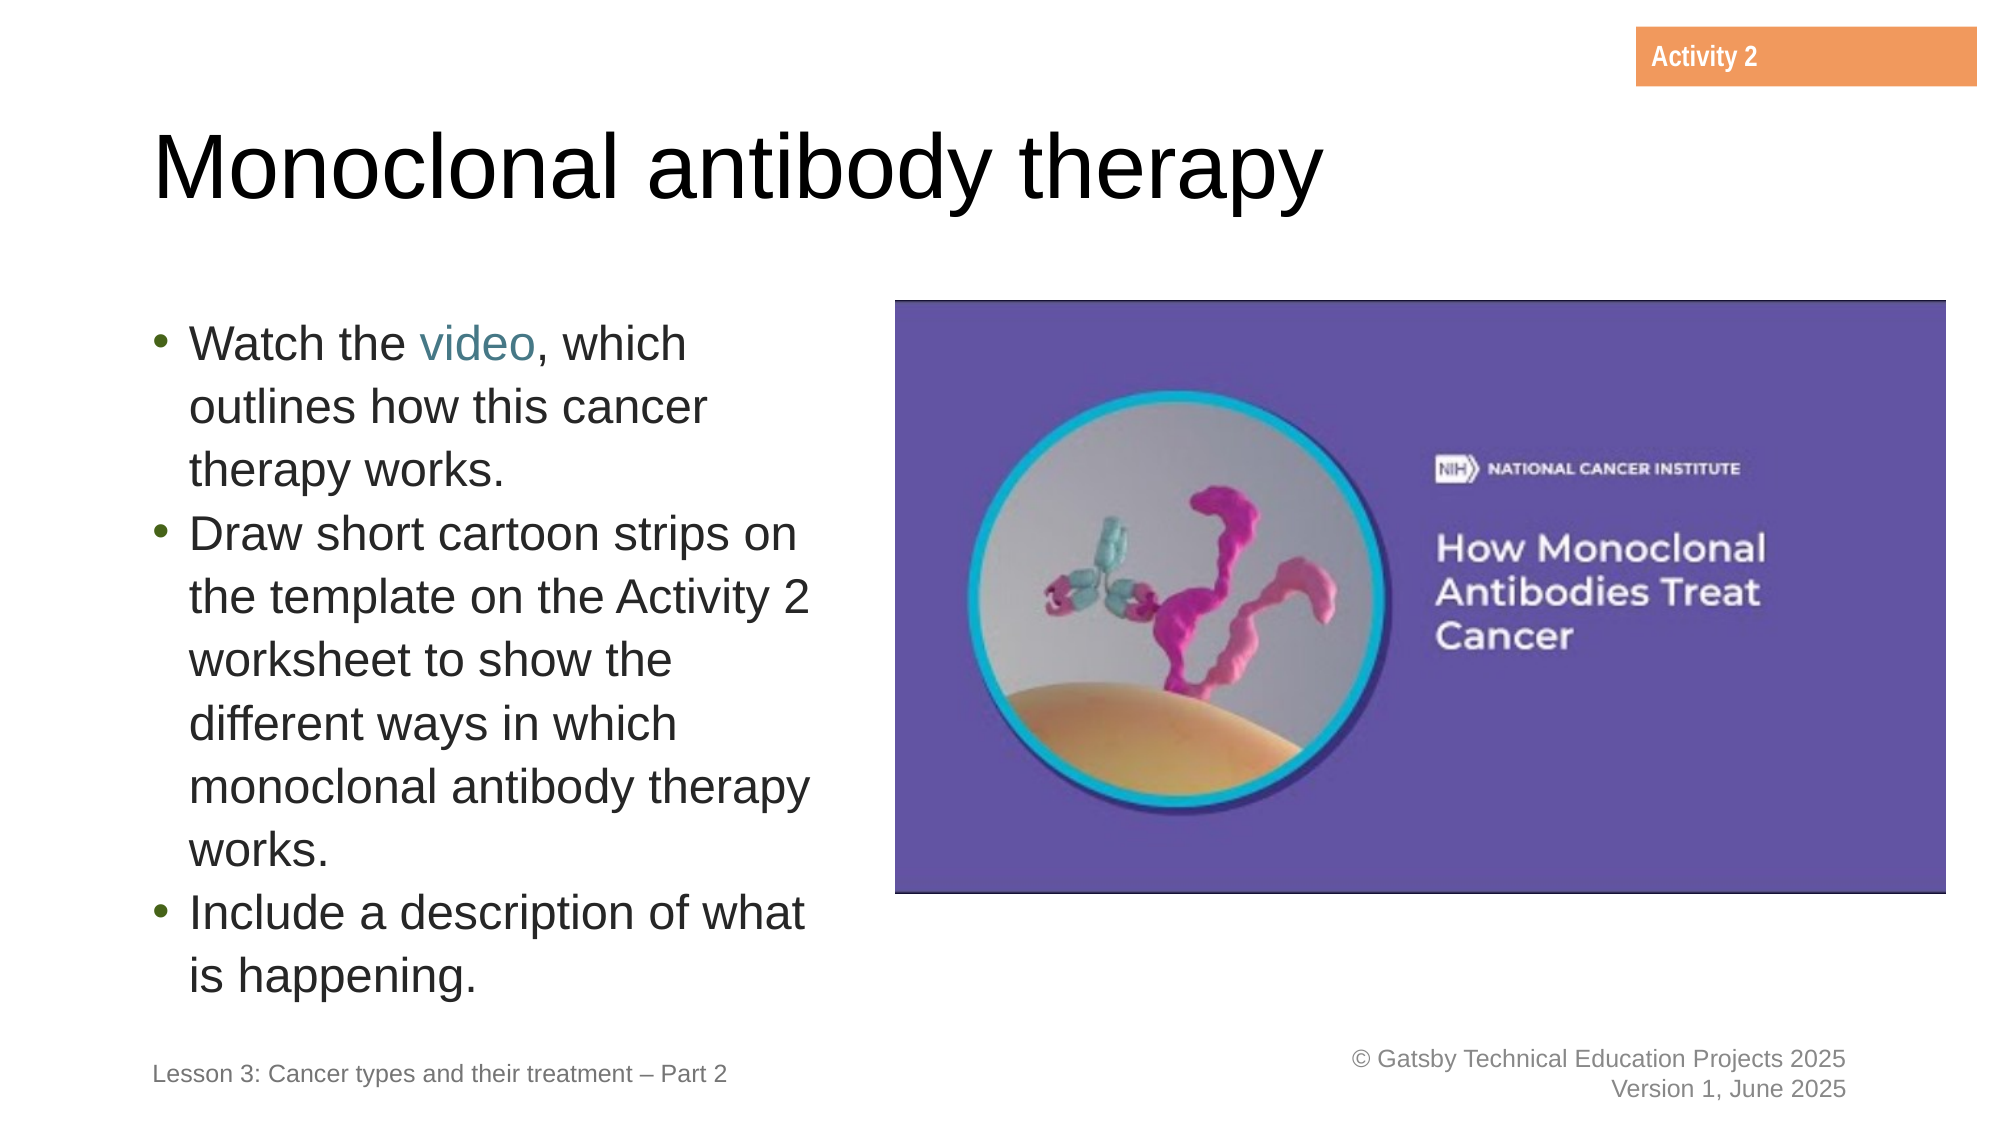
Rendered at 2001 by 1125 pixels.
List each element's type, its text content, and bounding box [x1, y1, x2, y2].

text_box Watch the video, which outlines how this cancer therapy works. Draw short cartoon strips on the template on the Activity 2 worksheet to show the different ways in which monoclonal antibody therapy works. Include a description of what is happening. [137, 299, 837, 1014]
list Activity 2 [1636, 26, 1977, 87]
title Monoclonal antibody therapy [137, 59, 1863, 278]
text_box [894, 299, 1947, 895]
